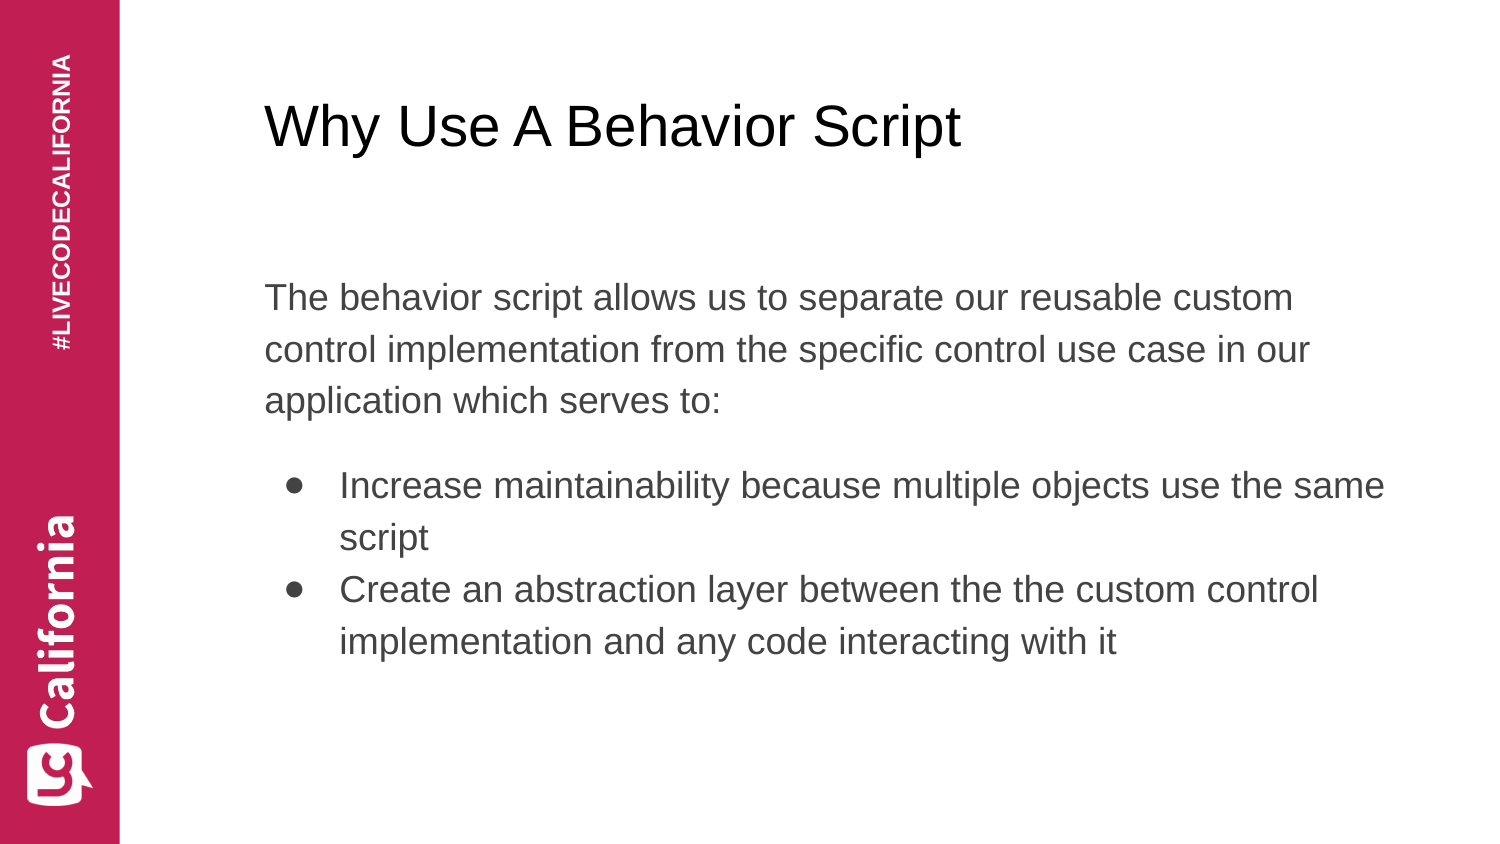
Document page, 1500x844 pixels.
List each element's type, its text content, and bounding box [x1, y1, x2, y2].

picture [0, 0, 120, 844]
list The behavior script allows us to separate our reusable custom control implementation from the specific control use case in our application which serves to: Increase maintainability because multiple objects use the same script Create an abstraction layer between the the custom control implementation and any code interacting with it [249, 251, 1417, 778]
title Why Use A Behavior Script [249, 72, 1417, 236]
